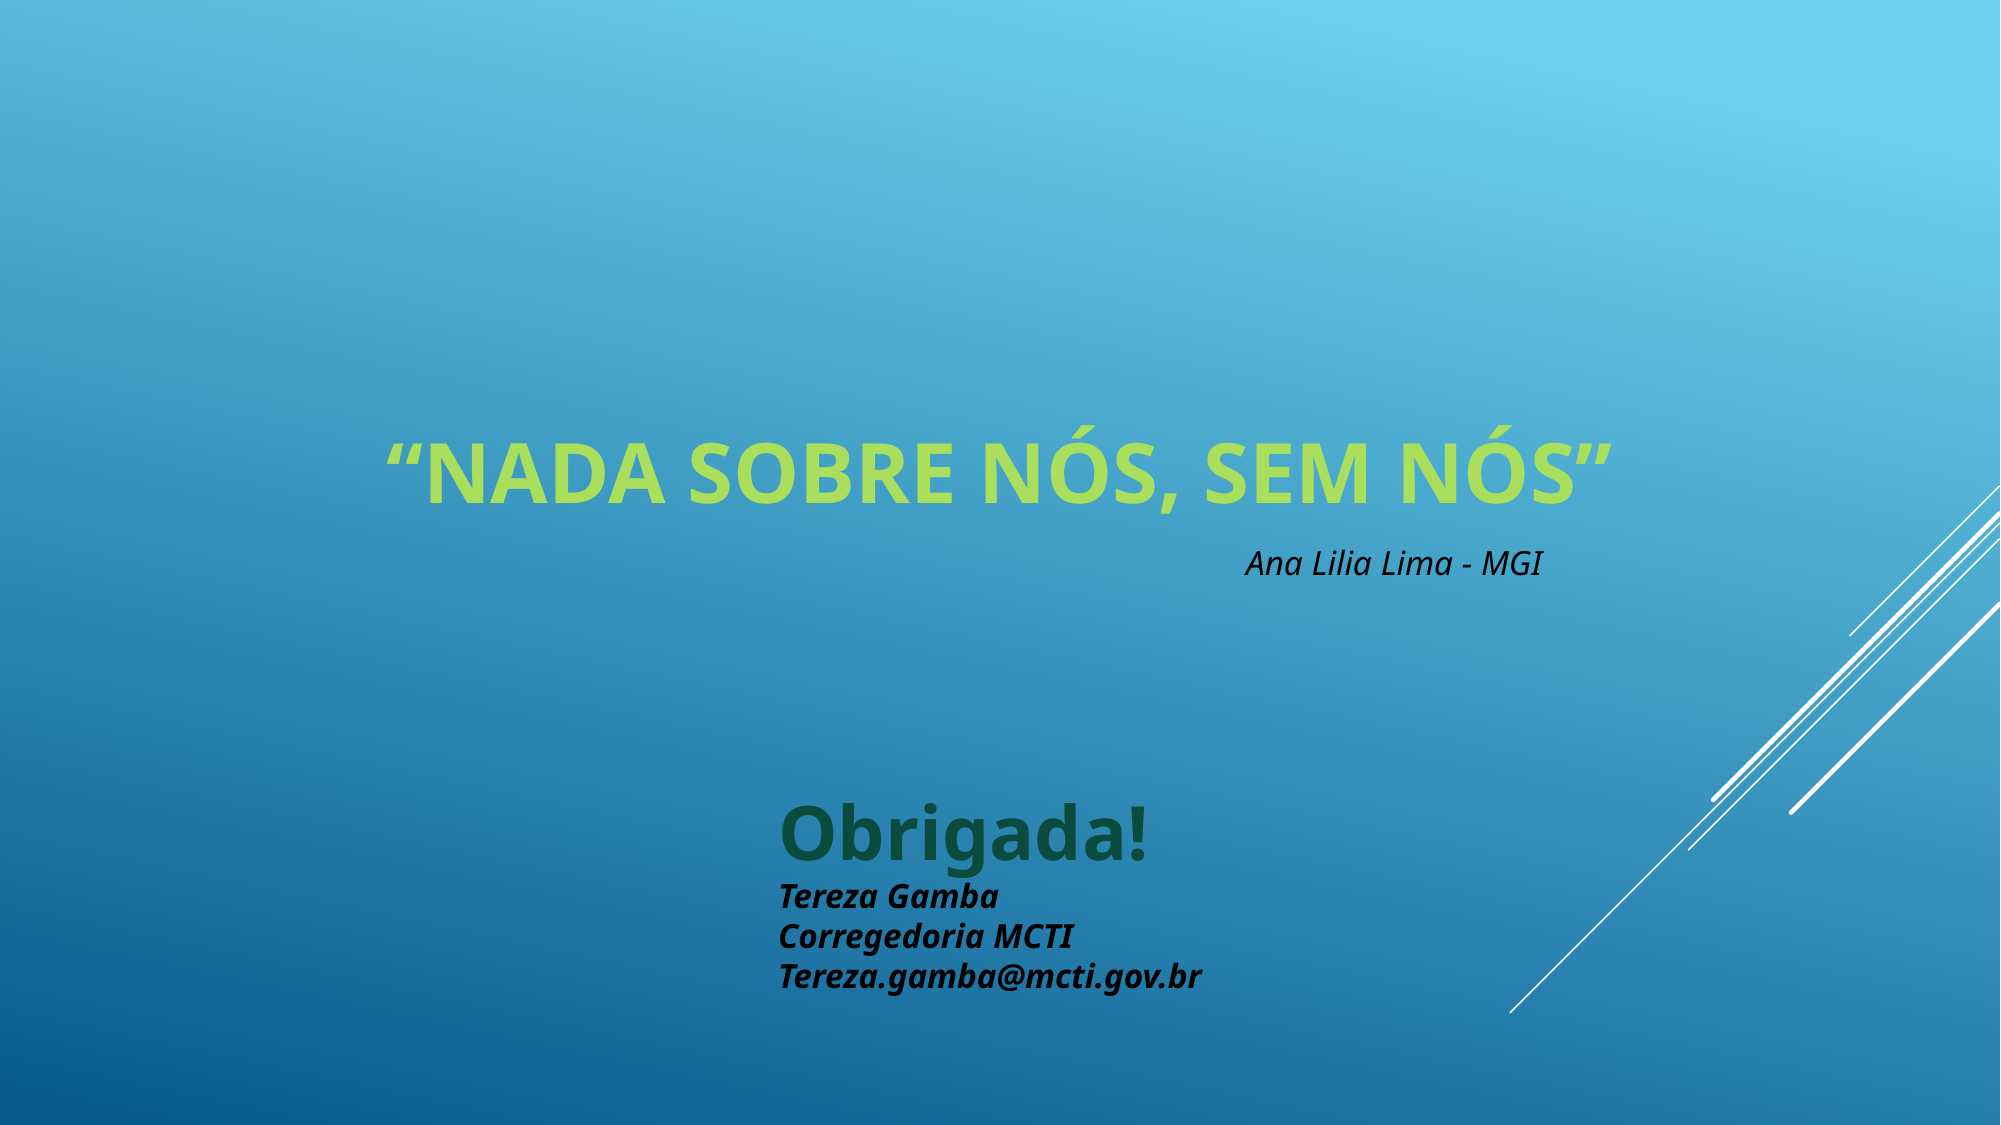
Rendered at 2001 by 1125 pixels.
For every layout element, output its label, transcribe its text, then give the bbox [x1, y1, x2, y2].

title “Nada sobre nós, sem nós” [300, 347, 1700, 595]
text_box Obrigada! Tereza Gamba Corregedoria MCTI Tereza.gamba@mcti.gov.br [763, 777, 1237, 1003]
text_box Ana Lilia Lima - MGI [1231, 534, 1610, 590]
